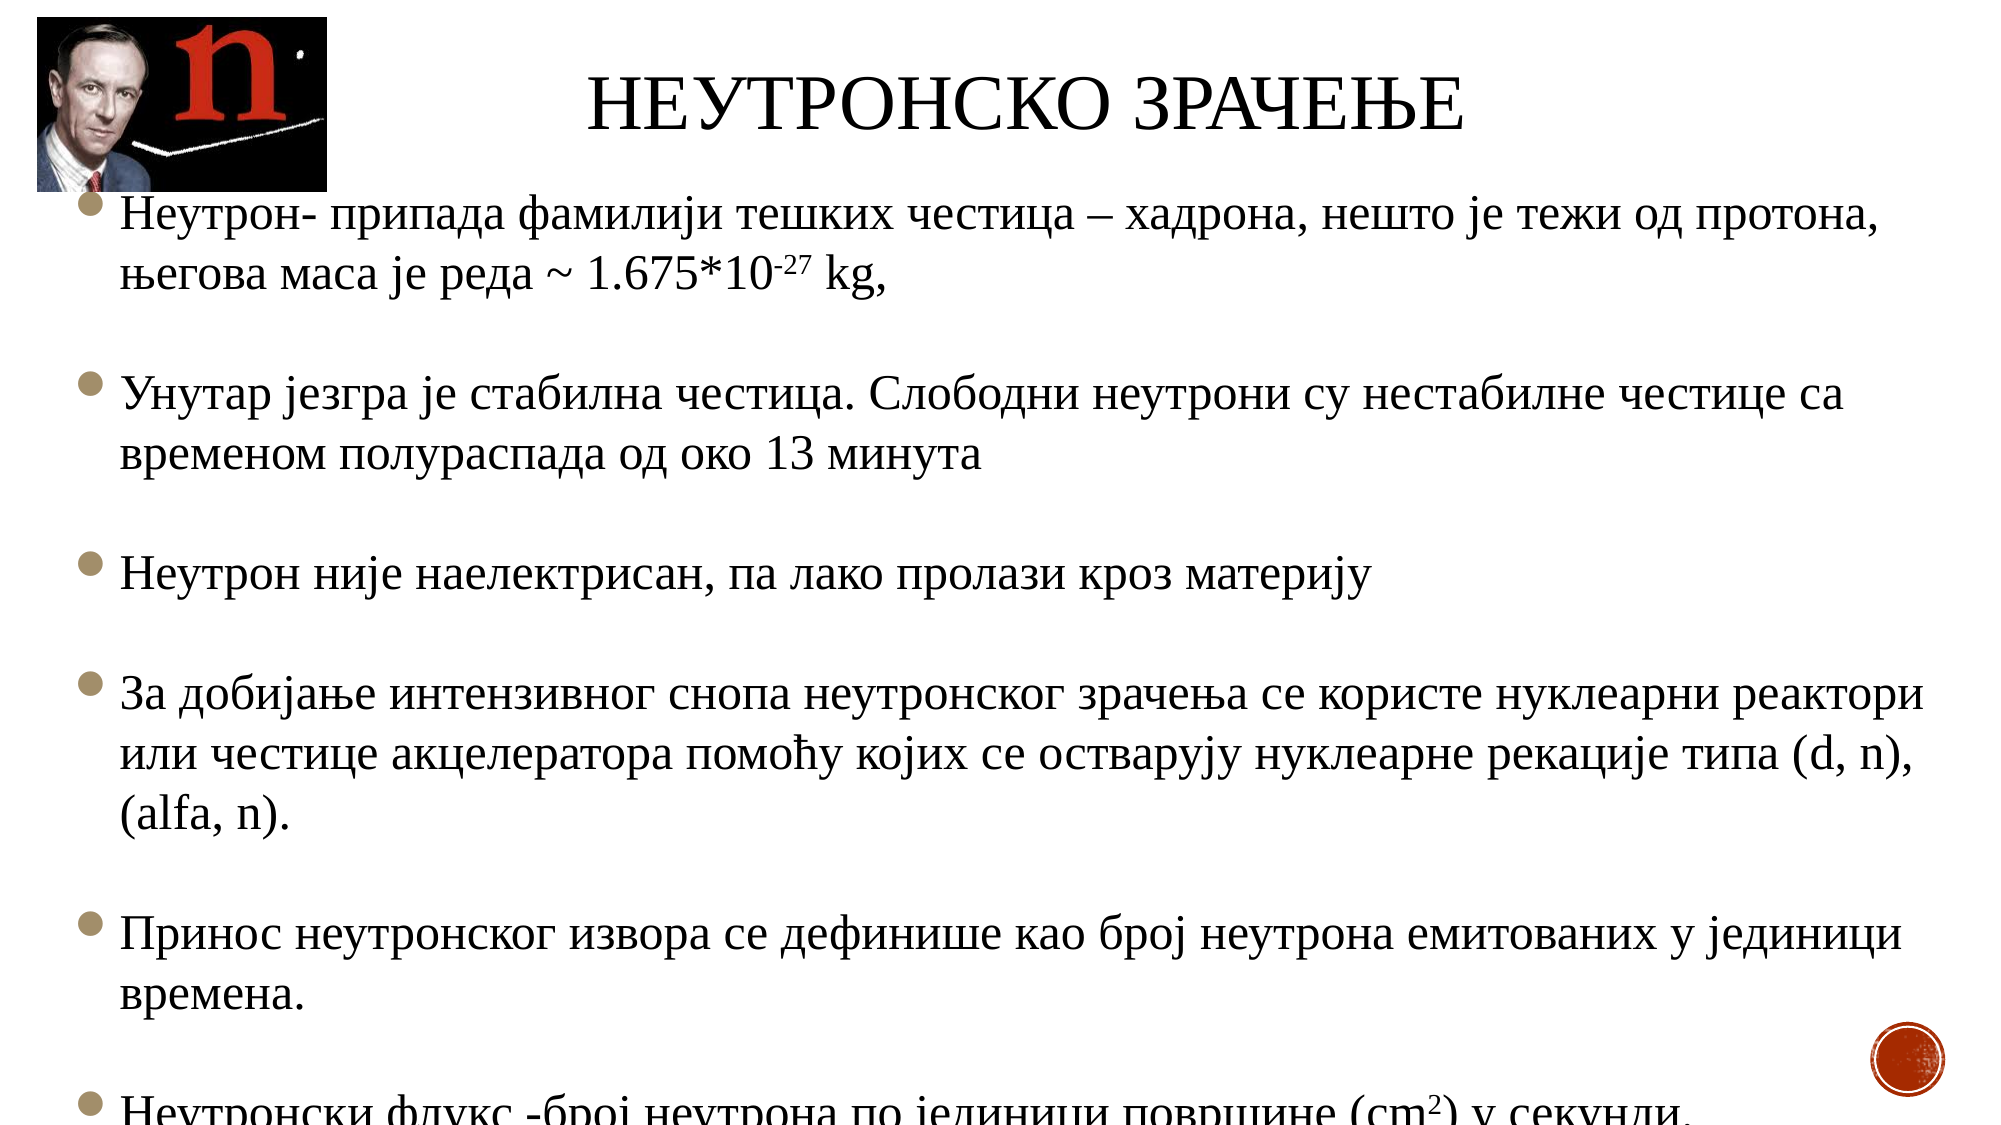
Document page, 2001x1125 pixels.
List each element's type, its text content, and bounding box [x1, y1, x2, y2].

picture [37, 17, 327, 192]
list Неутрон- припада фамилији тешких честица – хадрона, нешто је тежи од протона, његова маса је реда ~ 1.675*10-27 kg, Унутар језгра је стабилна честица. Слободни неутрони су нестабилне честице са временом полураспада од око 13 минута Неутрон није наелектрисан, па лако пролази кроз материју За добијање интензивног снопа неутронског зрачења се користе нуклеарни реактори или честице акцелератора помоћу којих се остварују нуклеарне рекације типа (d, n), (alfа, n). Принос неутронског извора се дефинише као број неутрона емитованих у јединици времена. Неутронски флукс -број неутрона по јединици површине (cm2) у секунди. [59, 142, 1944, 1083]
title Неутронско зрачење [328, 54, 1727, 142]
